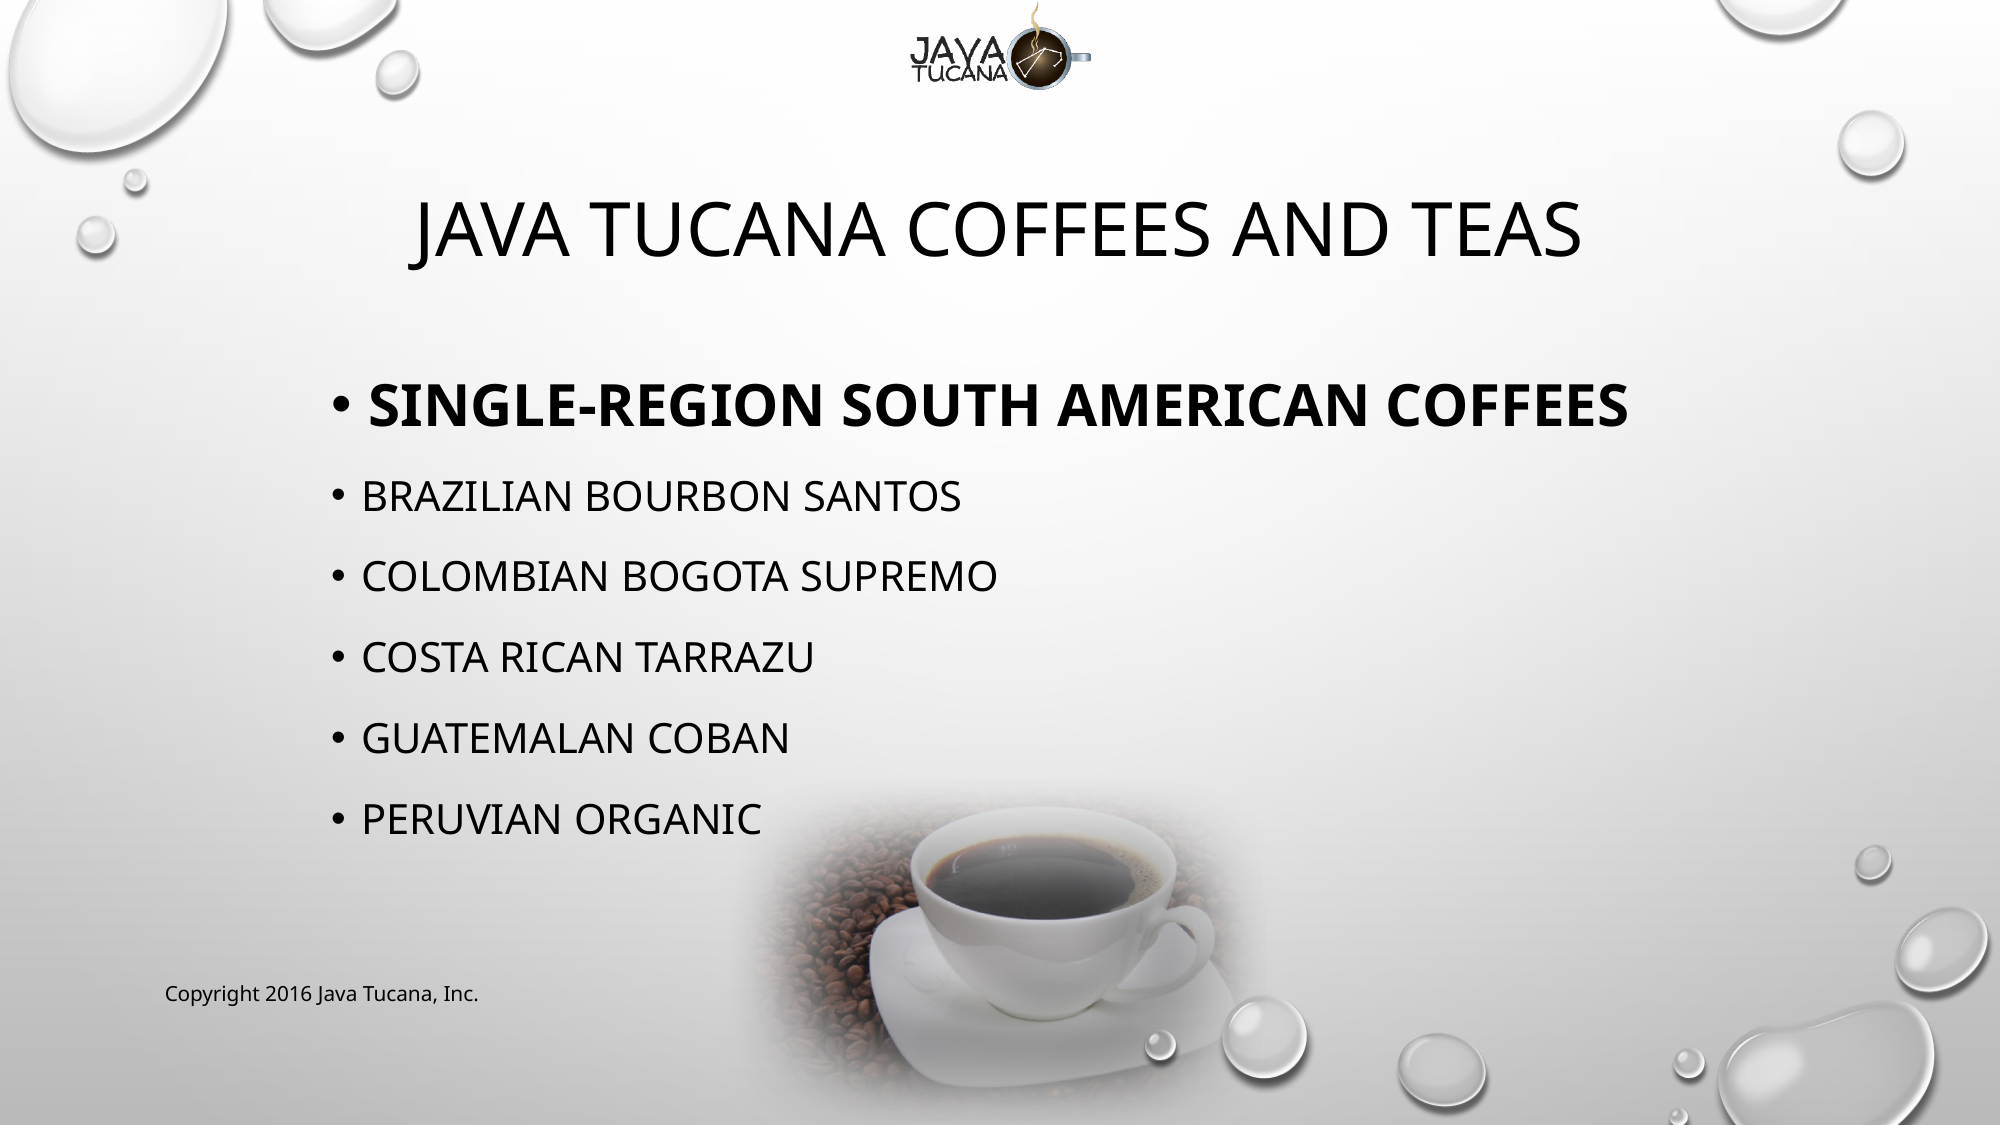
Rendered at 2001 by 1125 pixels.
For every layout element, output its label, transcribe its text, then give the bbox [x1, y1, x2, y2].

title Java Tucana Coffees and Teas [149, 101, 1851, 364]
footer Copyright 2016 Java Tucana, Inc. [149, 965, 1245, 1025]
picture [0, 0, 2000, 1125]
list Single-region South American coffees Brazilian Bourbon Santos Colombian Bogota Supremo Costa Rican Tarrazu Guatemalan Coban Peruvian Organic [316, 347, 1694, 1005]
